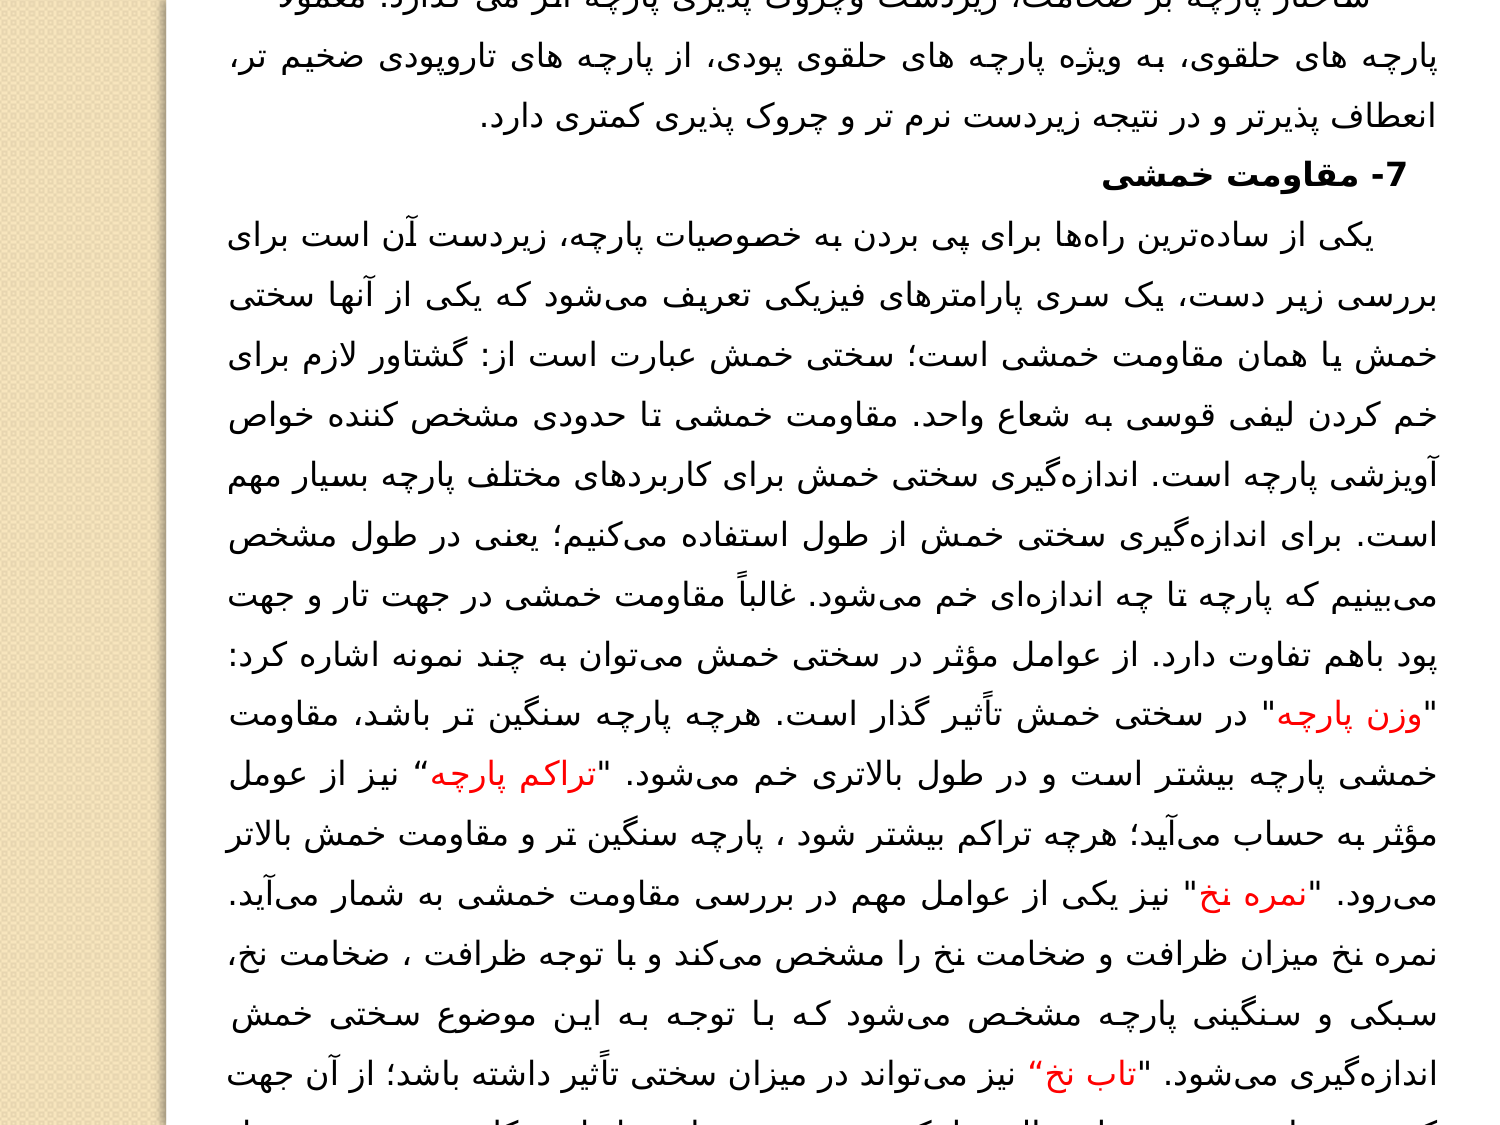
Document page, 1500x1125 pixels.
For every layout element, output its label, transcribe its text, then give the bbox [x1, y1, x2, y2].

text_box 6- ساختار پارچه ساختار پارچه بر ضخامت، زیردست وچروک پذیری پارچه اثر می گذارد. معمولاً پارچه های حلقوی، به ویژه پارچه های حلقوی پودی، از پارچه های تاروپودی ضخیم تر، انعطاف پذیرتر و در نتیجه زیردست نرم تر و چروک پذیری کمتری دارد. 7- مقاومت خمشی یکی از ساده‌ترین راه‌ها برای پی بردن به خصوصیات پارچه، زیردست آن است برای بررسی زیر دست، یک سری پارامترهای فیزیکی تعریف می‌شود که یکی از آنها سختی خمش یا همان مقاومت خمشی است؛ سختی خمش عبارت است از: گشتاور لازم برای خم کردن لیفی قوسی به شعاع واحد. مقاومت خمشی تا حدودی مشخص کننده خواص آویزشی پارچه است. اندازه‌گیری سختی خمش برای کاربردهای مختلف پارچه بسیار مهم است. برای اندازه‌گیری سختی خمش از طول استفاده می‌کنیم؛ یعنی در طول مشخص می‌بینیم که پارچه تا چه اندازه‌ای خم می‌شود. غالباً مقاومت خمشی در جهت تار و جهت پود باهم تفاوت دارد. از عوامل مؤثر در سختی خمش می‌توان به چند نمونه اشاره کرد: "وزن پارچه" در سختی خمش تاًثیر گذار است. هرچه پارچه سنگین تر باشد، مقاومت خمشی پارچه بیشتر است و در طول بالاتری خم می‌شود. "تراکم پارچه“ نیز از عومل مؤثر به حساب می‌آید؛ هرچه تراکم بیشتر شود ، پارچه سنگین تر و مقاومت خمش بالاتر می‌رود. "نمره نخ" نیز یکی از عوامل مهم در بررسی مقاومت خمشی به شمار می‌آید. نمره نخ میزان ظرافت و ضخامت نخ را مشخص می‌کند و با توجه ظرافت ، ضخامت نخ، سبکی و سنگینی پارچه مشخص می‌شود که با توجه به این موضوع سختی خمش اندازه‌گیری می‌شود. "تاب نخ“ نیز می‌تواند در میزان سختی تاًثیر داشته باشد؛ از آن جهت که هرچه تاب نخ بیشتر باشد البته تا یک حد مشخص، پارچه از استحکام بیشتری برخوردار است و استحکام ، خود باعث می‌شود سختی خمش بالا رود. [210, 0, 1453, 1125]
